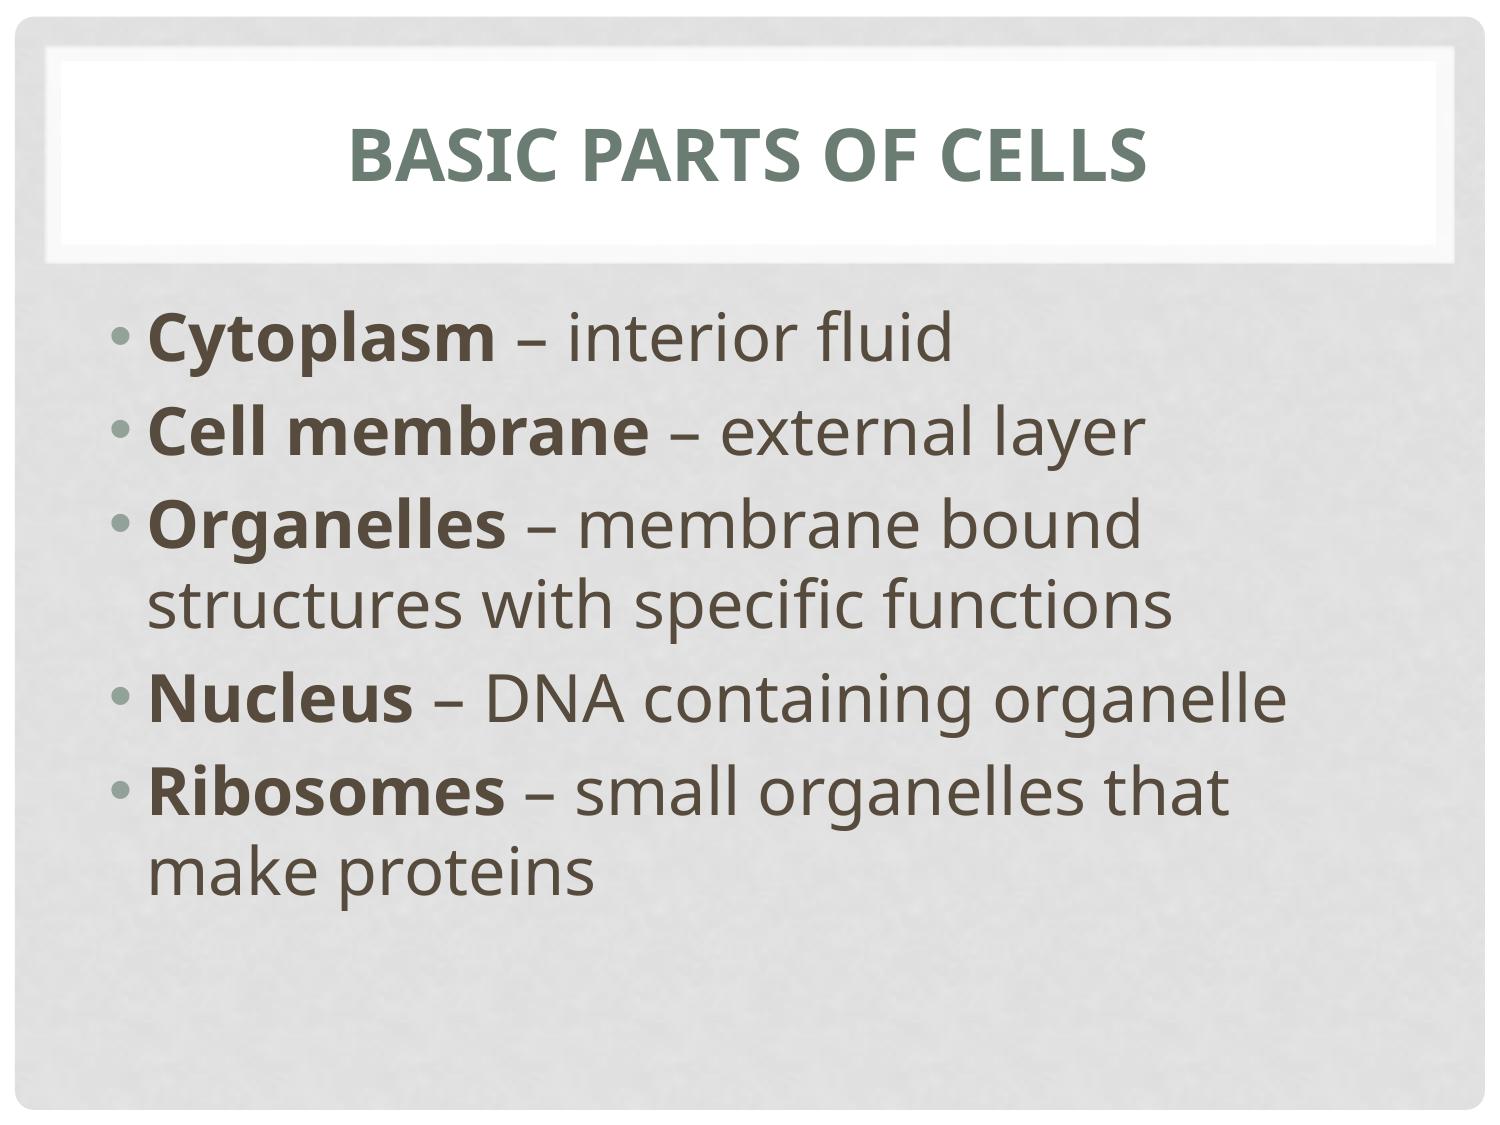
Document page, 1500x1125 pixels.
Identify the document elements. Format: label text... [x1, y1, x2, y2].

list Cytoplasm – interior fluid Cell membrane – external layer Organelles – membrane bound structures with specific functions Nucleus – DNA containing organelle Ribosomes – small organelles that make proteins [75, 287, 1425, 1005]
title Basic Parts of Cells [69, 66, 1425, 238]
